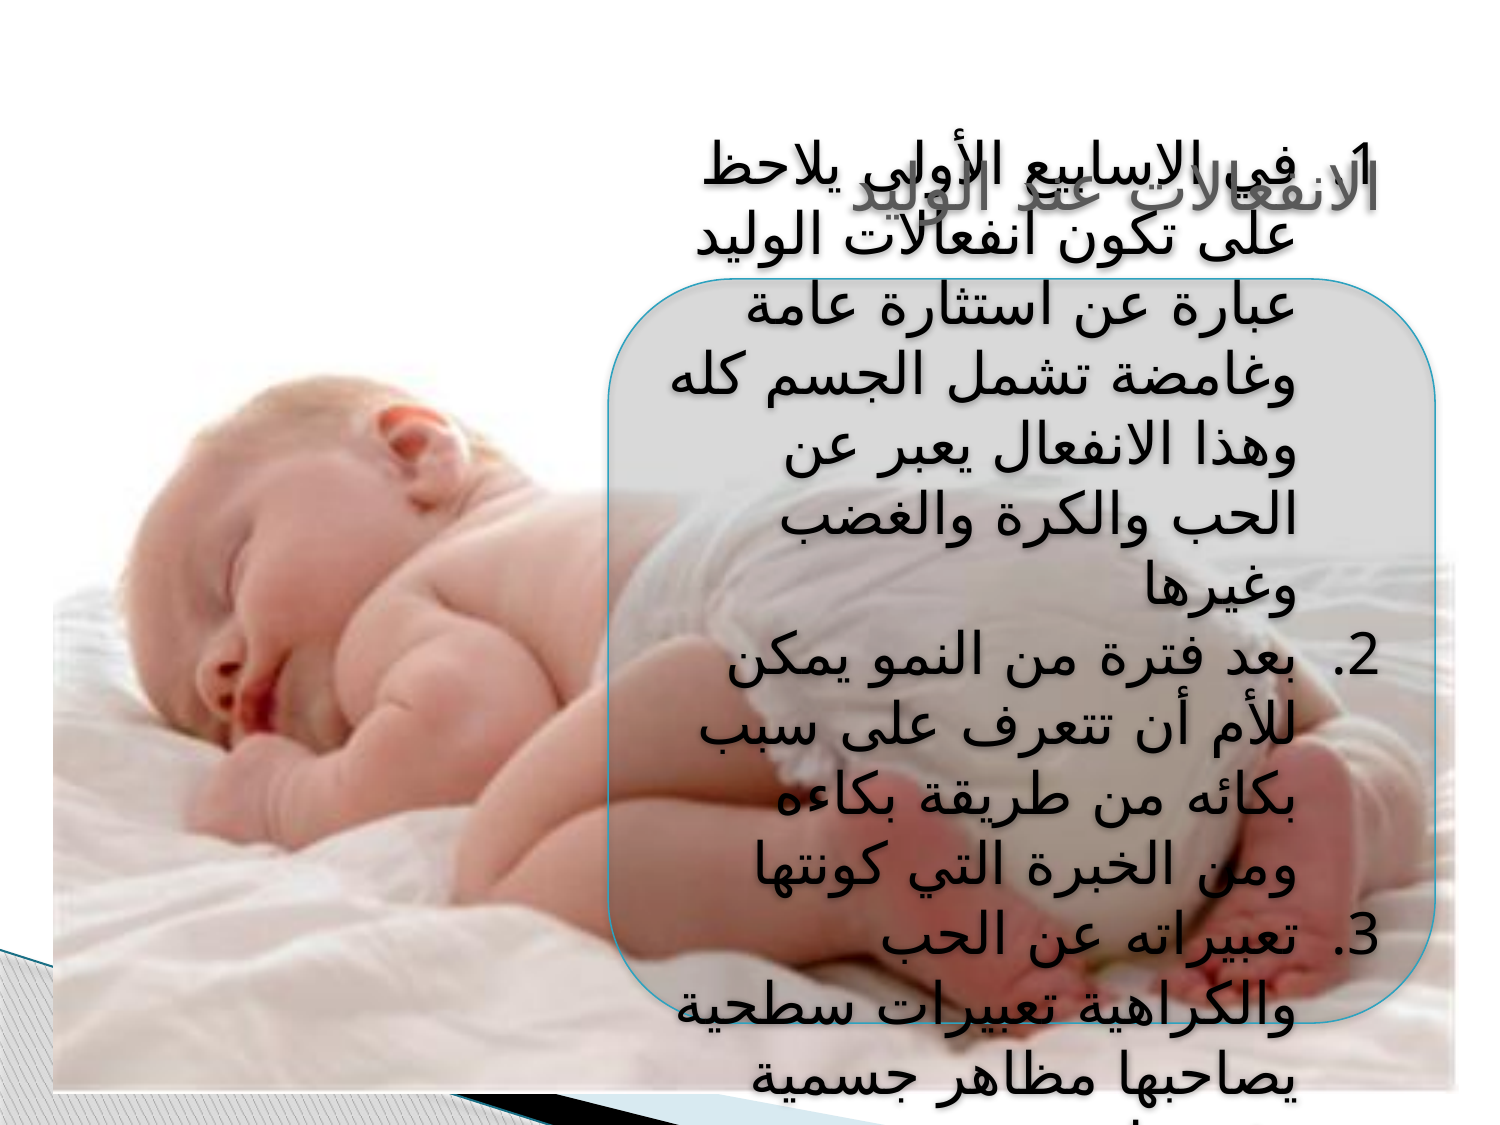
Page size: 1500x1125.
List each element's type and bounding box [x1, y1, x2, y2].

picture [52, 66, 1459, 1095]
